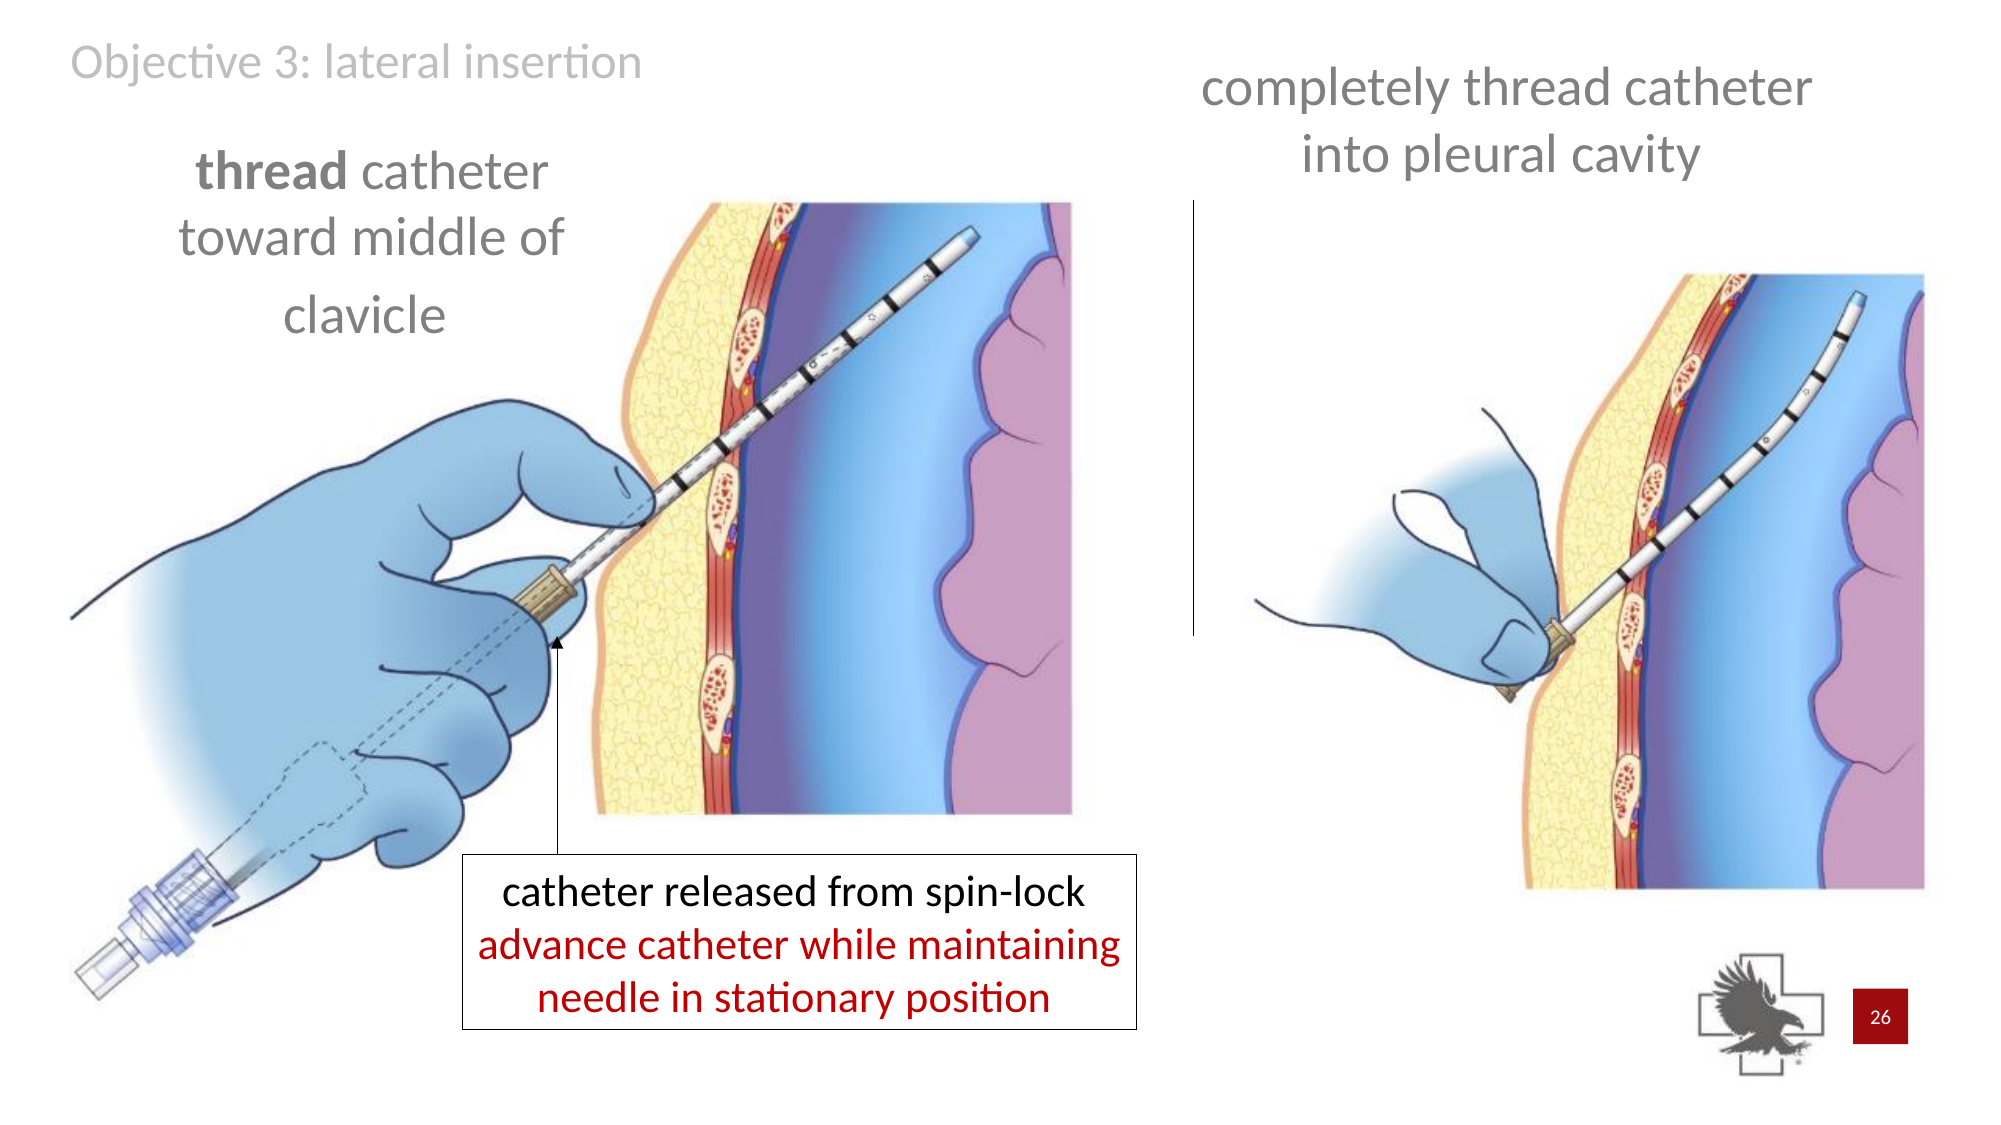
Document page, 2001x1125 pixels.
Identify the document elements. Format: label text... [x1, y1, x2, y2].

slide_number 26 [1853, 988, 1909, 1045]
picture [1686, 939, 1842, 1089]
picture [19, 170, 1096, 1017]
text_box catheter released from spin-lock advance catheter while maintaining needle in stationary position [462, 854, 1137, 1030]
text_box Objective 3: lateral insertion [55, 21, 690, 97]
text_box thread catheter toward middle of clavicle [161, 126, 584, 170]
picture [1245, 247, 1945, 904]
text_box completely thread catheter into pleural cavity [1186, 42, 1829, 191]
